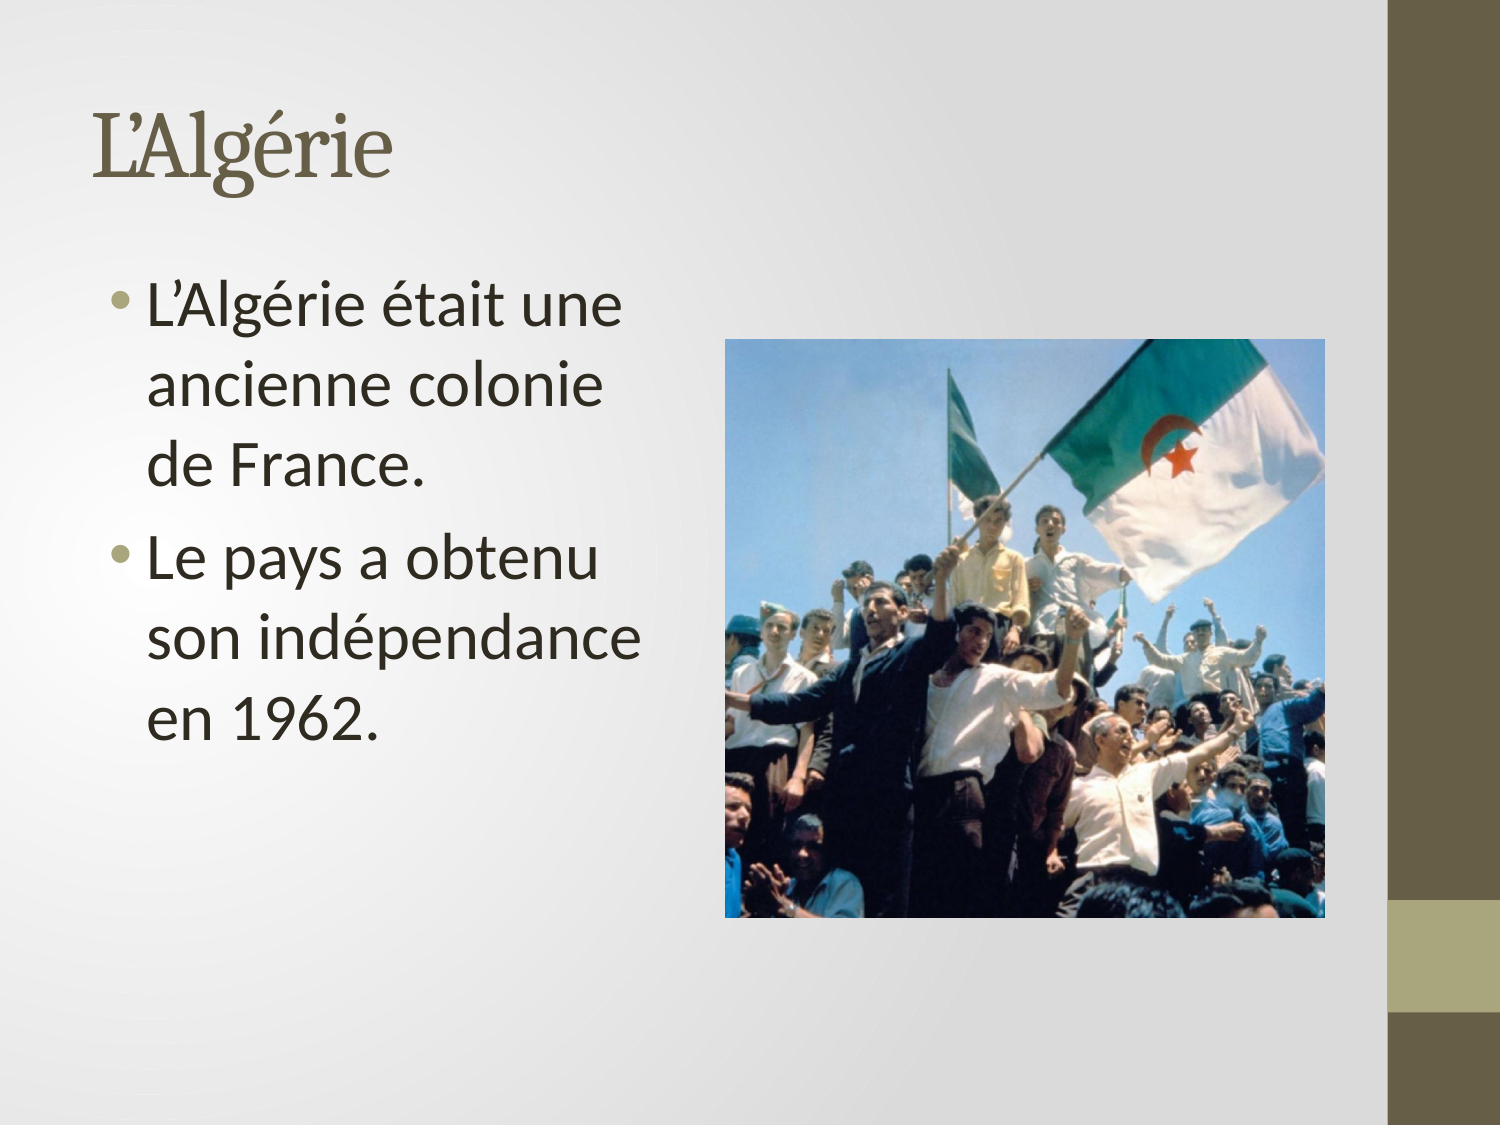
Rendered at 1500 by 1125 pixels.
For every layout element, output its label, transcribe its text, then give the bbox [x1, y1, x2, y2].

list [724, 338, 1326, 919]
list L’Algérie était une ancienne colonie de France. Le pays a obtenu son indépendance en 1962. [75, 251, 675, 1005]
title L’Algérie [75, 45, 1325, 233]
